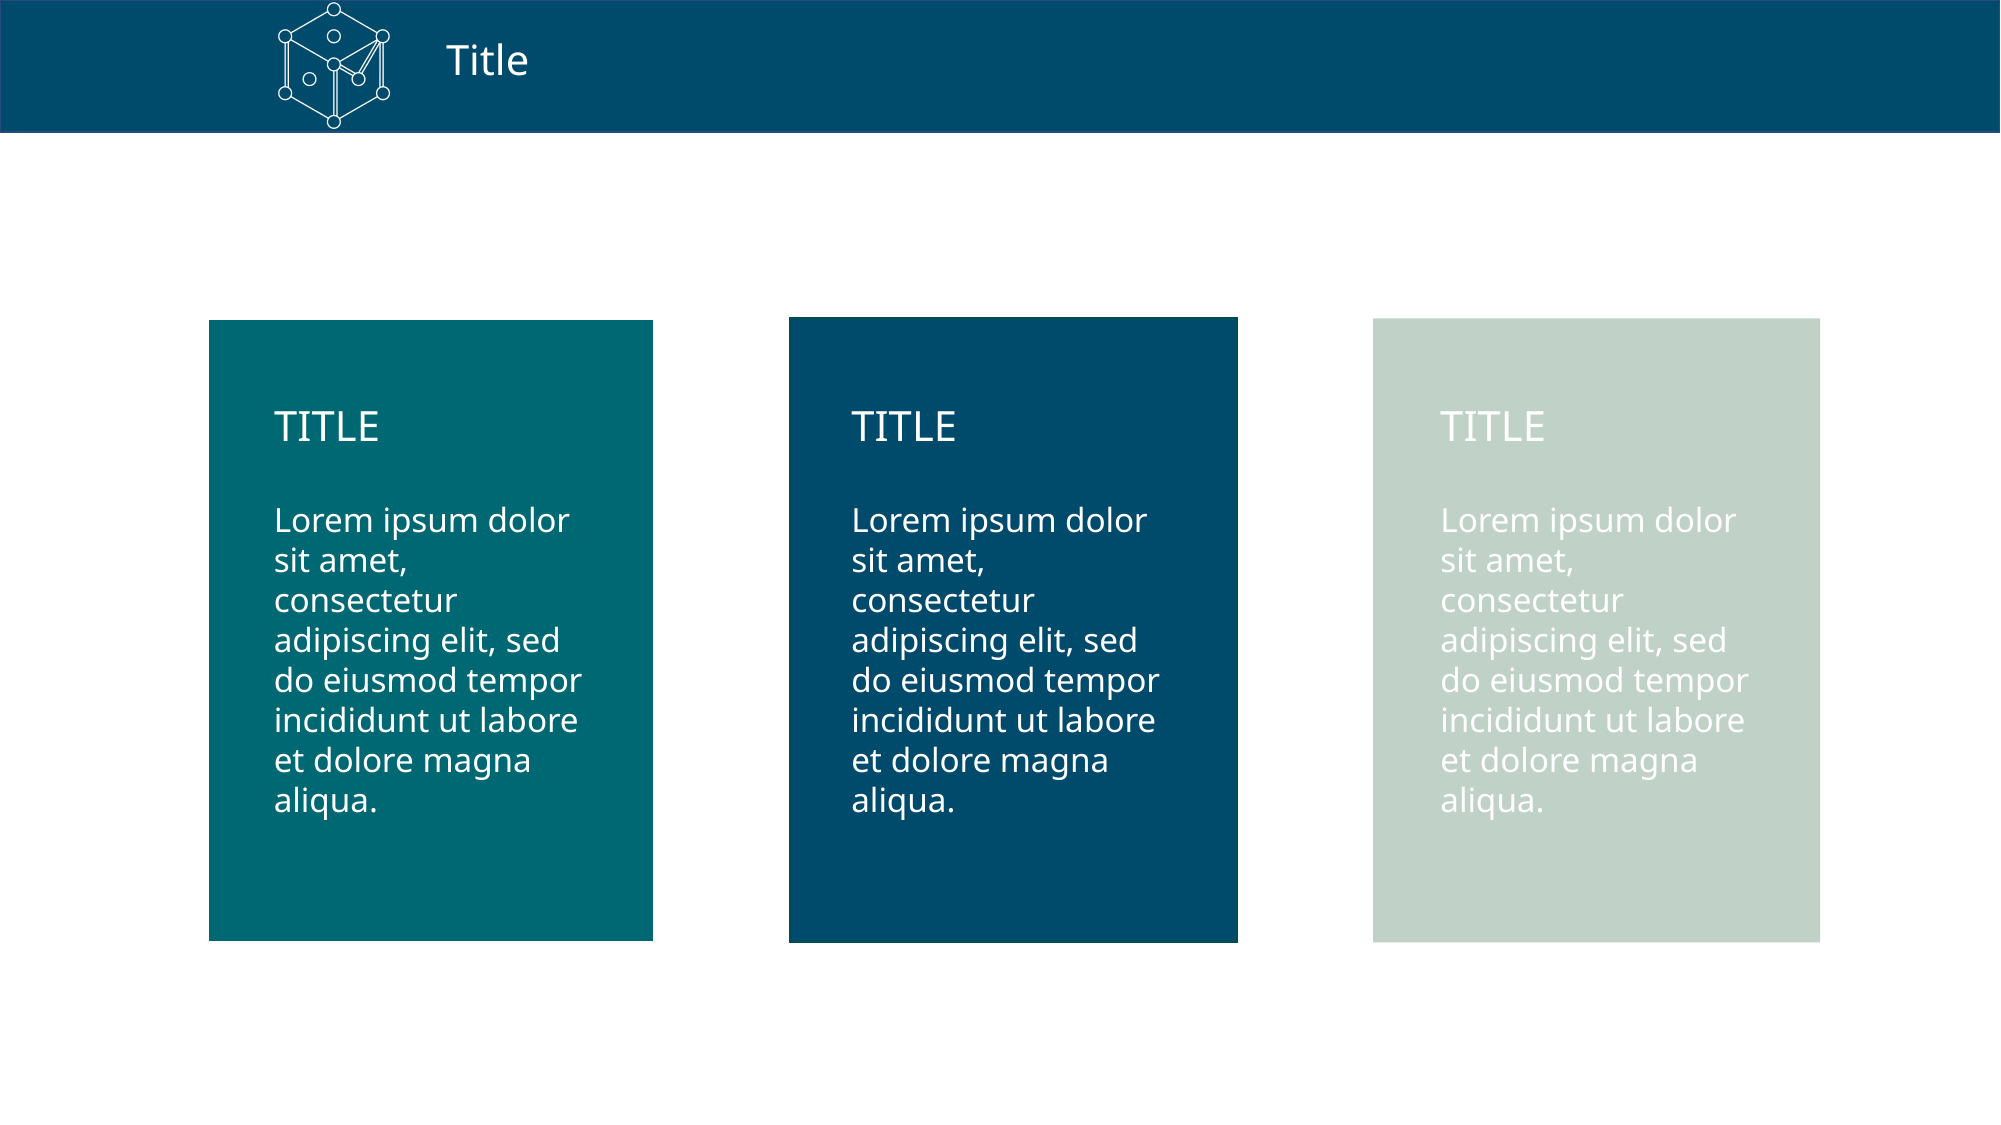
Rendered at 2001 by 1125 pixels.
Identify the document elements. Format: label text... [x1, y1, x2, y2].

text_box TITLE [836, 392, 1129, 457]
text_box [0, 0, 2000, 133]
text_box Lorem ipsum dolor sit amet, consectetur adipiscing elit, sed do eiusmod tempor incididunt ut labore et dolore magna aliqua. [259, 492, 602, 827]
text_box Lorem ipsum dolor sit amet, consectetur adipiscing elit, sed do eiusmod tempor incididunt ut labore et dolore magna aliqua. [1425, 492, 1768, 827]
text_box Lorem ipsum dolor sit amet, consectetur adipiscing elit, sed do eiusmod tempor incididunt ut labore et dolore magna aliqua. [836, 492, 1179, 827]
text_box TITLE [259, 392, 552, 457]
text_box [789, 317, 1238, 943]
text_box TITLE [1425, 392, 1718, 457]
text_box [1373, 318, 1821, 943]
text_box Title [431, 26, 1367, 92]
text_box [206, 317, 656, 944]
